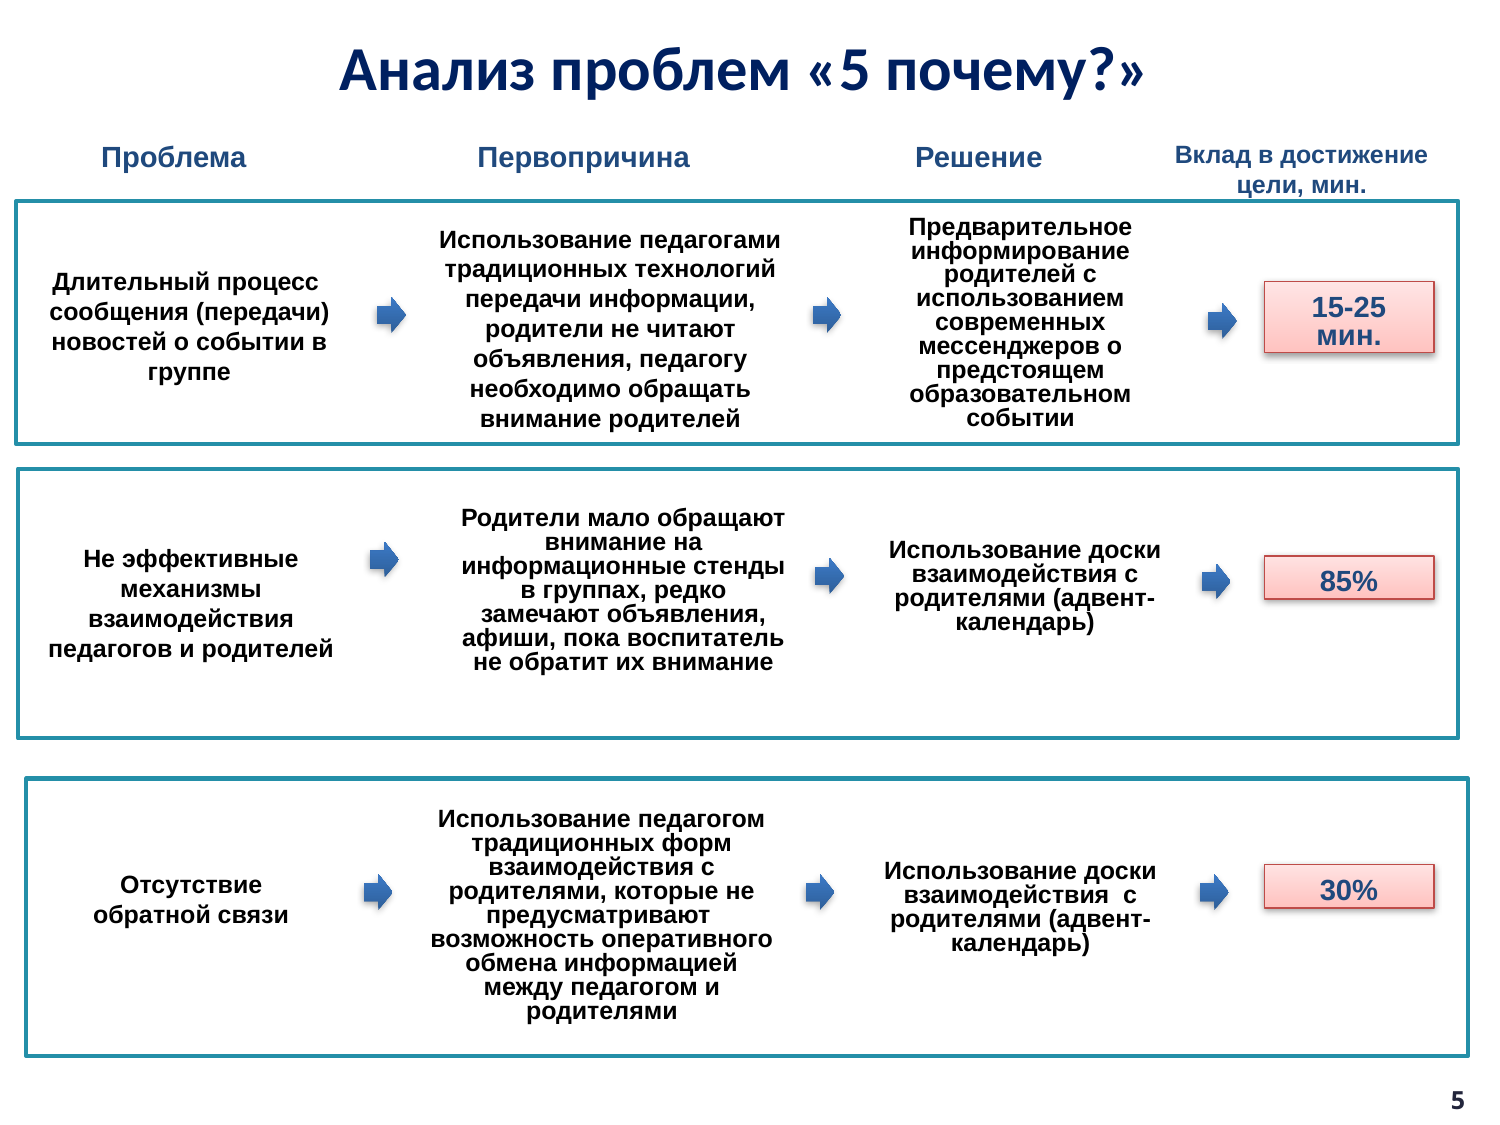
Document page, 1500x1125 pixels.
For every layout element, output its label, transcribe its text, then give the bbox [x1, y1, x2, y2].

text_box Использование доски взаимодействия с родителями (адвент- календарь) [849, 846, 1192, 958]
text_box [1200, 874, 1229, 910]
text_box [805, 874, 835, 910]
text_box Предварительное информирование родителей с использованием современных мессенджеров о предстоящем образовательном событии [849, 202, 1192, 433]
text_box [370, 541, 399, 578]
slide_number 5 [1421, 1077, 1495, 1125]
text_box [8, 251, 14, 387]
text_box [14, 199, 1460, 446]
text_box Проблема [36, 130, 312, 176]
text_box Анализ проблем «5 почему?» [33, 30, 1458, 100]
text_box [1202, 563, 1231, 600]
text_box Решение [848, 130, 1110, 176]
text_box Вклад в достижение цели, мин. [1153, 130, 1451, 199]
text_box [1208, 303, 1237, 339]
text_box [364, 874, 393, 910]
text_box 85% [1264, 555, 1435, 600]
text_box [812, 297, 842, 333]
text_box [24, 776, 1470, 1058]
text_box Первопричина [446, 130, 721, 176]
text_box [815, 558, 845, 594]
text_box [377, 297, 406, 333]
text_box Использование доски взаимодействия с родителями (адвент- календарь) [853, 526, 1197, 637]
text_box [16, 467, 1460, 740]
text_box 30% [1264, 864, 1435, 909]
